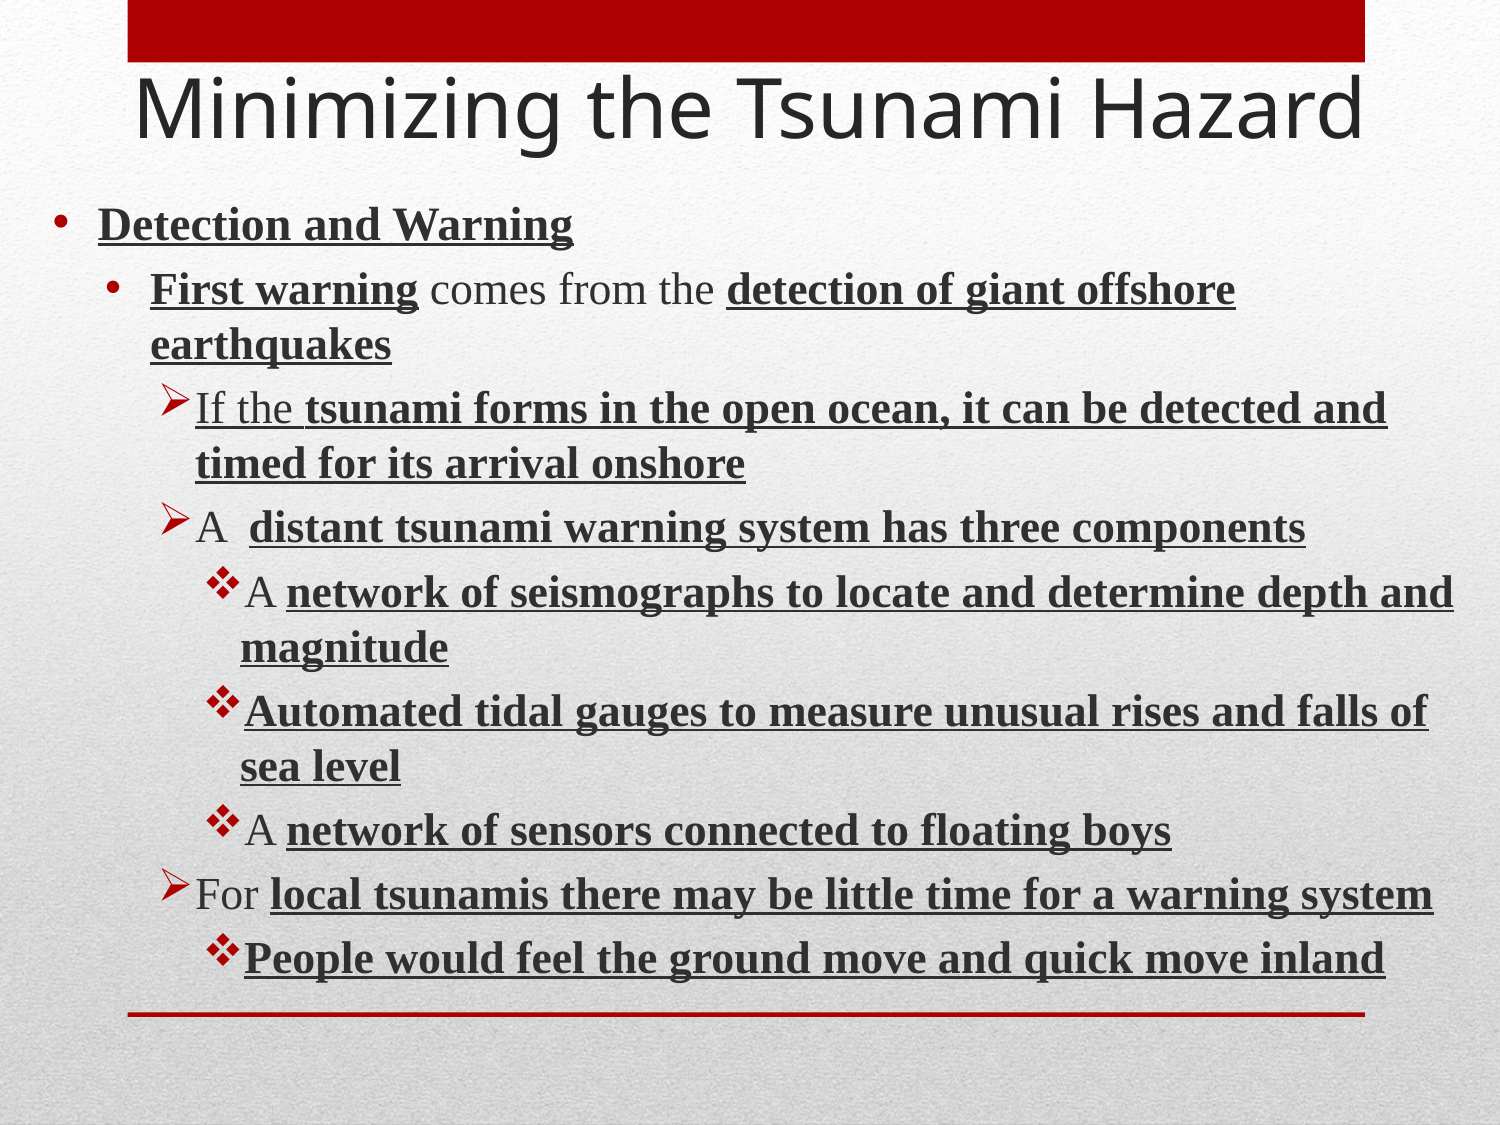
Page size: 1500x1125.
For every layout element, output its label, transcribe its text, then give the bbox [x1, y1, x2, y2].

title Minimizing the Tsunami Hazard [0, 0, 1500, 163]
list Detection and Warning First warning comes from the detection of giant offshore earthquakes If the tsunami forms in the open ocean, it can be detected and timed for its arrival onshore A distant tsunami warning system has three components A network of seismographs to locate and determine depth and magnitude Automated tidal gauges to measure unusual rises and falls of sea level A network of sensors connected to floating boys For local tsunamis there may be little time for a warning system People would feel the ground move and quick move inland [37, 163, 1500, 1013]
